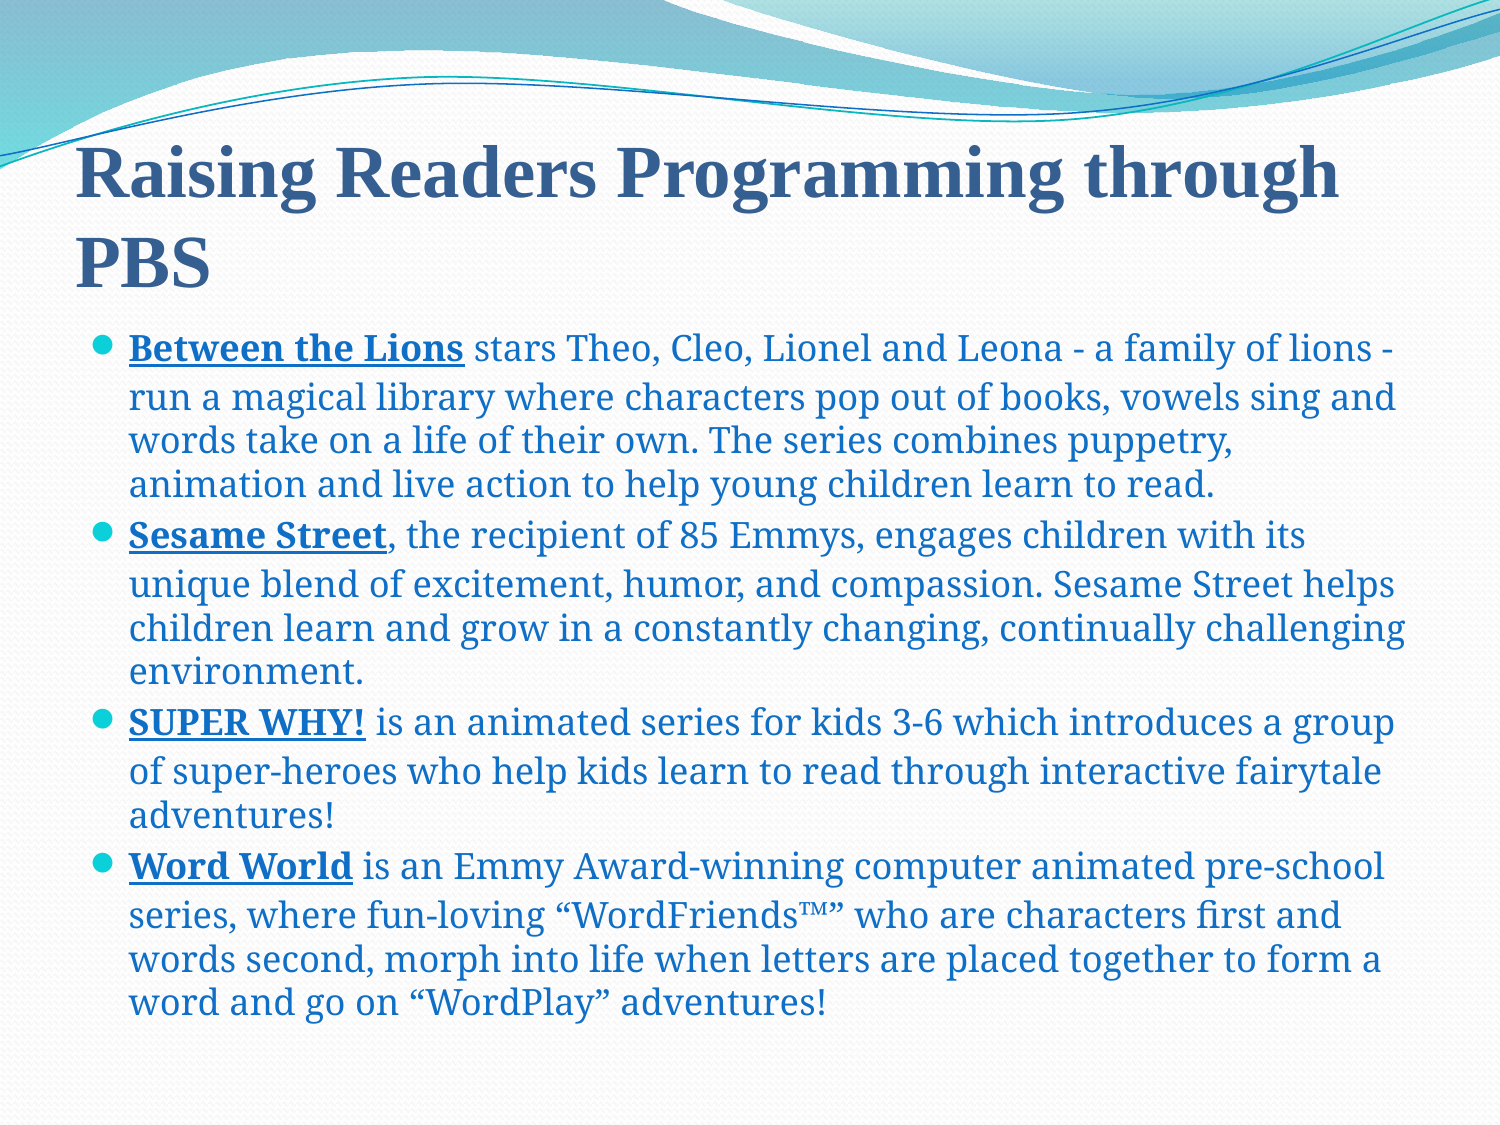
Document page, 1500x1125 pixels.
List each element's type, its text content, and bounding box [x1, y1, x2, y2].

list Between the Lions stars Theo, Cleo, Lionel and Leona - a family of lions - run a magical library where characters pop out of books, vowels sing and words take on a life of their own. The series combines puppetry, animation and live action to help young children learn to read. Sesame Street, the recipient of 85 Emmys, engages children with its unique blend of excitement, humor, and compassion. Sesame Street helps children learn and grow in a constantly changing, continually challenging environment. SUPER WHY! is an animated series for kids 3-6 which introduces a group of super-heroes who help kids learn to read through interactive fairytale adventures! Word World is an Emmy Award-winning computer animated pre-school series, where fun-loving “WordFriends™” who are characters first and words second, morph into life when letters are placed together to form a word and go on “WordPlay” adventures! [75, 317, 1425, 1038]
title Raising Readers Programming through PBS [75, 115, 1425, 303]
